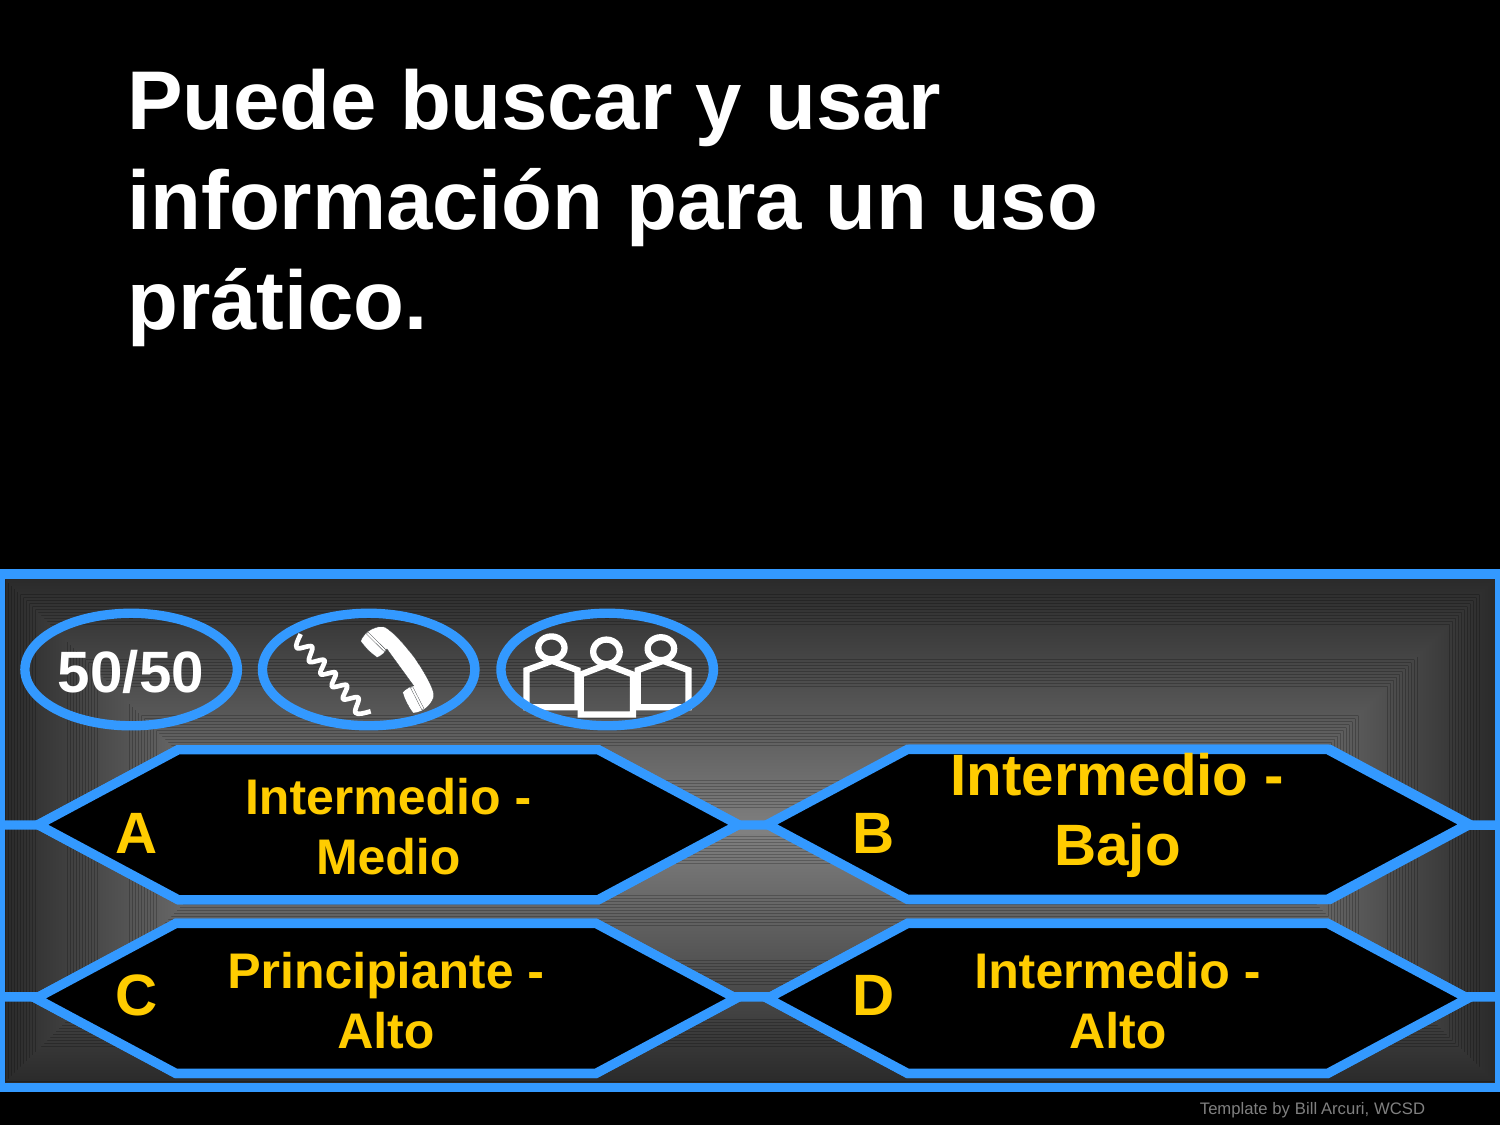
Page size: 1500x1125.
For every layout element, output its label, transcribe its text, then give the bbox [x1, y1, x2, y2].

slide_number Template by Bill Arcuri, WCSD [1052, 1096, 1441, 1125]
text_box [324, 624, 435, 730]
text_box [526, 636, 689, 715]
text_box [0, 573, 1500, 1088]
title Puede buscar y usar información para un uso prático. [112, 87, 1388, 276]
